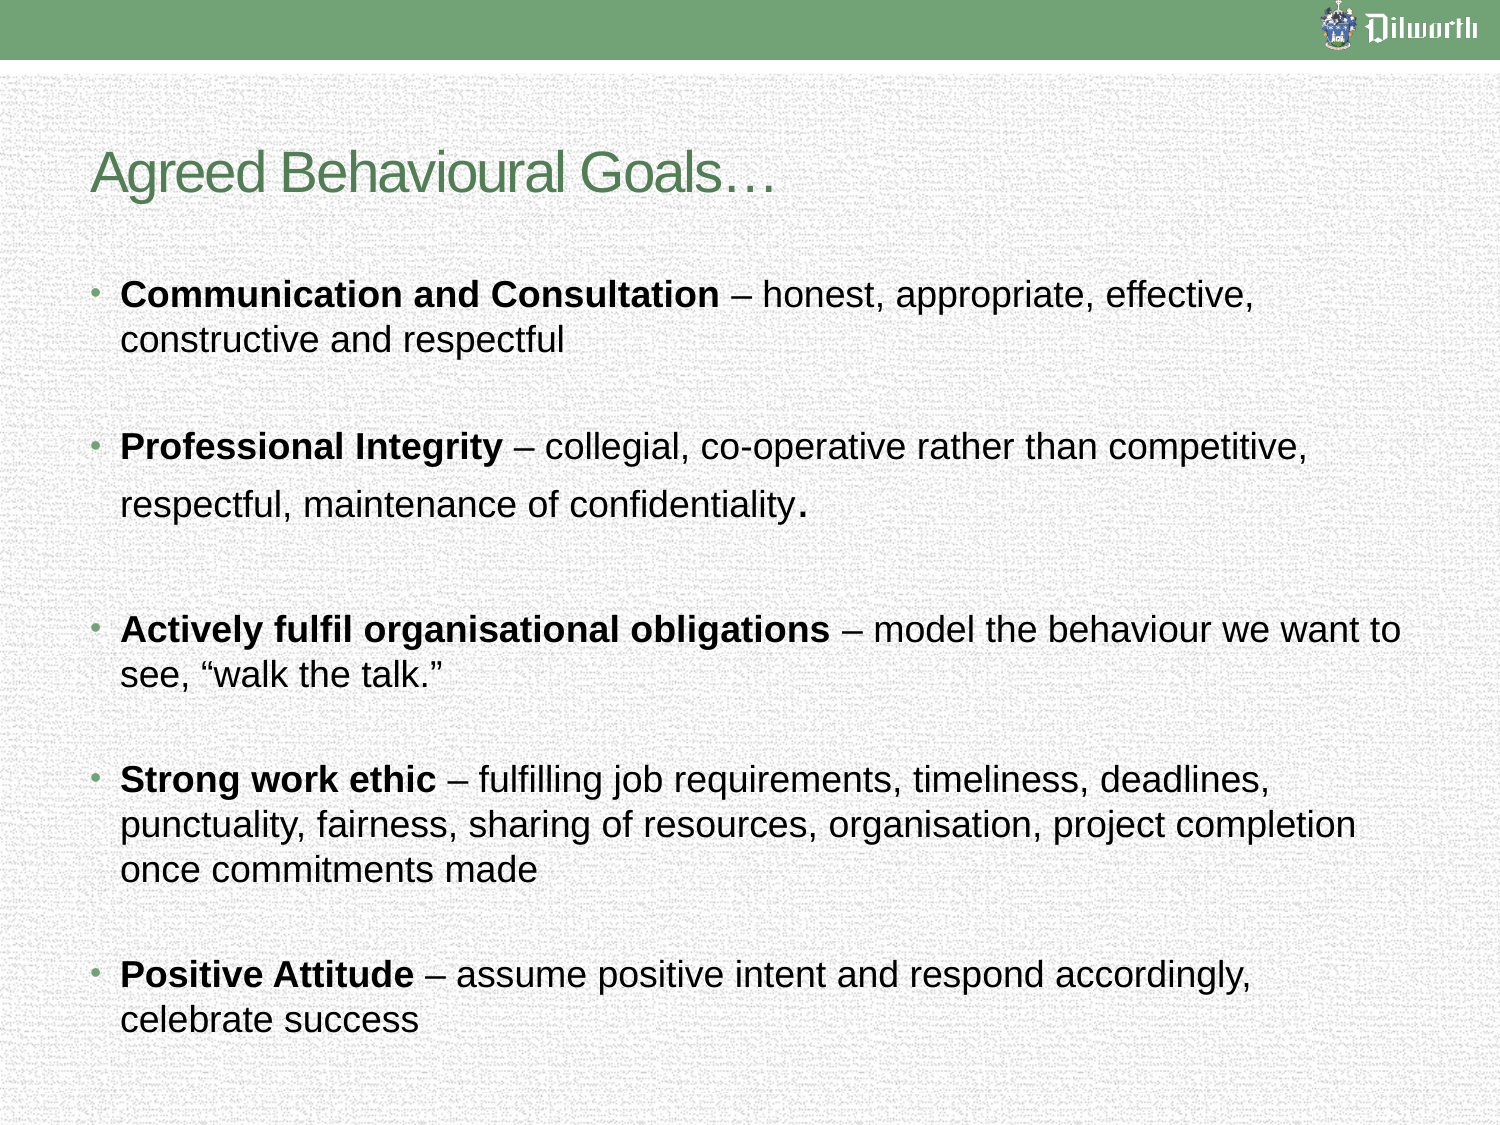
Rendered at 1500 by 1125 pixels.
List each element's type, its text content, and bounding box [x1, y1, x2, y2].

title Agreed Behavioural Goals… [75, 87, 1425, 250]
list Communication and Consultation – honest, appropriate, effective, constructive and respectful Professional Integrity – collegial, co-operative rather than competitive, respectful, maintenance of confidentiality. Actively fulfil organisational obligations – model the behaviour we want to see, “walk the talk.” Strong work ethic – fulfilling job requirements, timeliness, deadlines, punctuality, fairness, sharing of resources, organisation, project completion once commitments made Positive Attitude – assume positive intent and respond accordingly, celebrate success [75, 262, 1425, 1063]
picture [1304, 0, 1492, 65]
